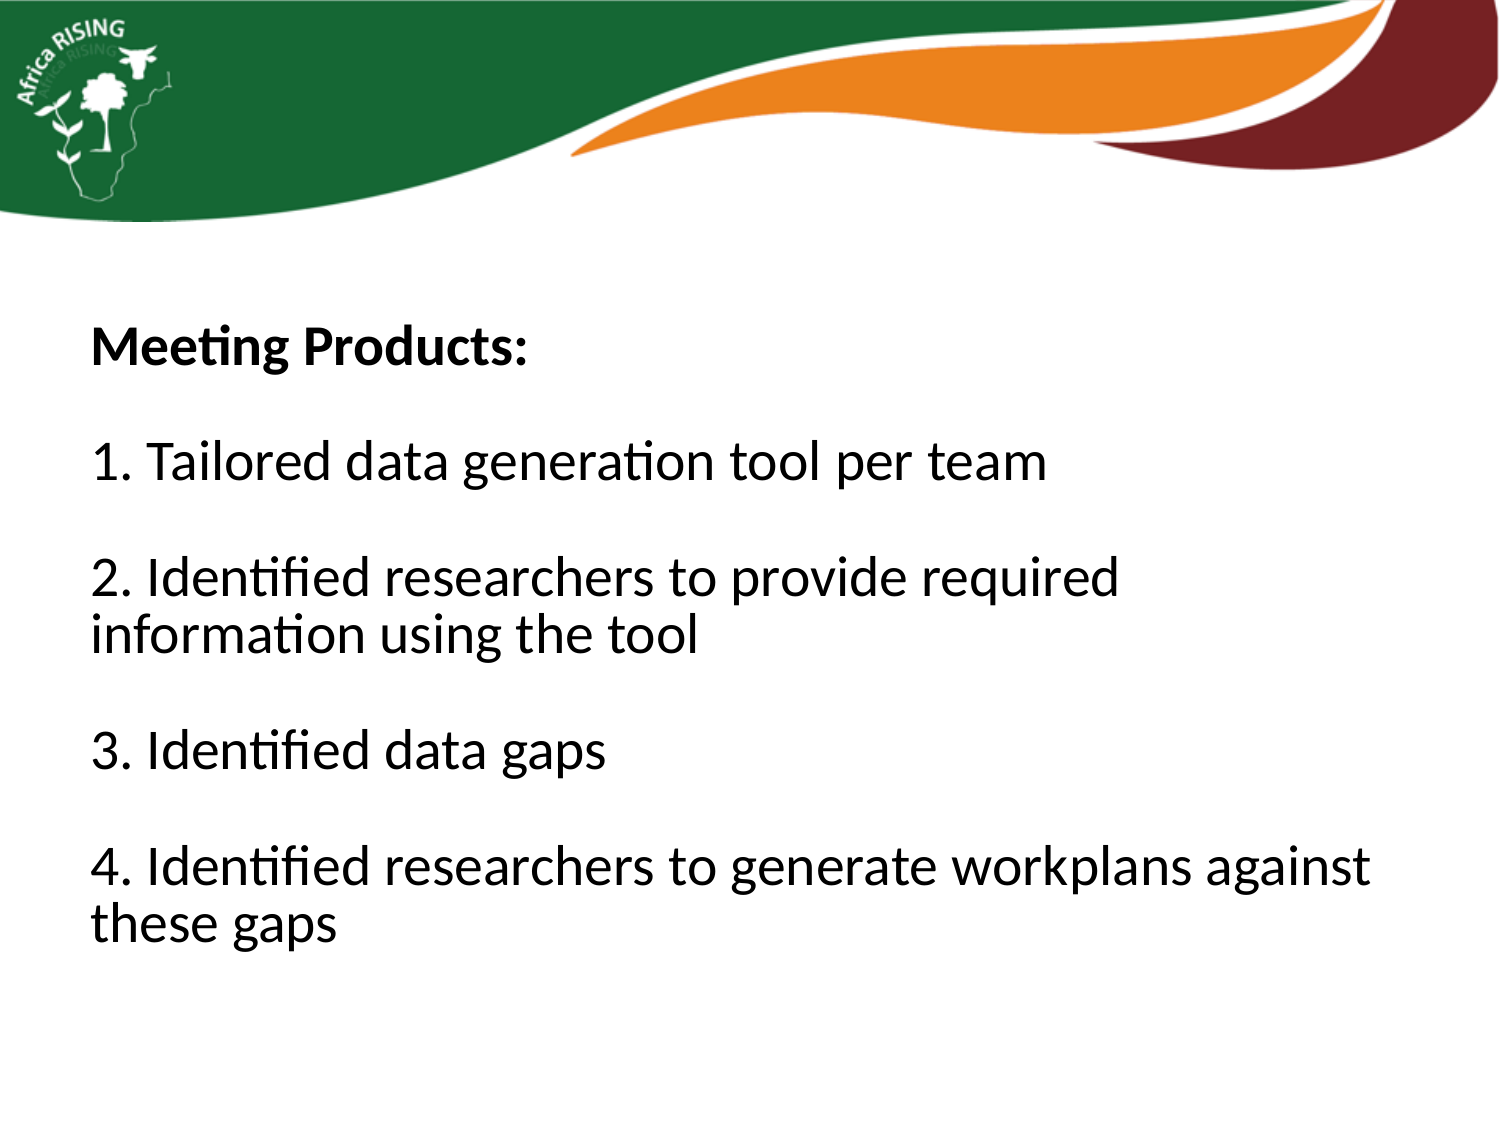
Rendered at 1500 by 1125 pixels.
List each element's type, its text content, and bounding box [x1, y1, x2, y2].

title Meeting Products: 1. Tailored data generation tool per team 2. Identified researchers to provide required information using the tool 3. Identified data gaps 4. Identified researchers to generate workplans against these gaps [75, 254, 1425, 1025]
picture [0, 0, 1499, 222]
